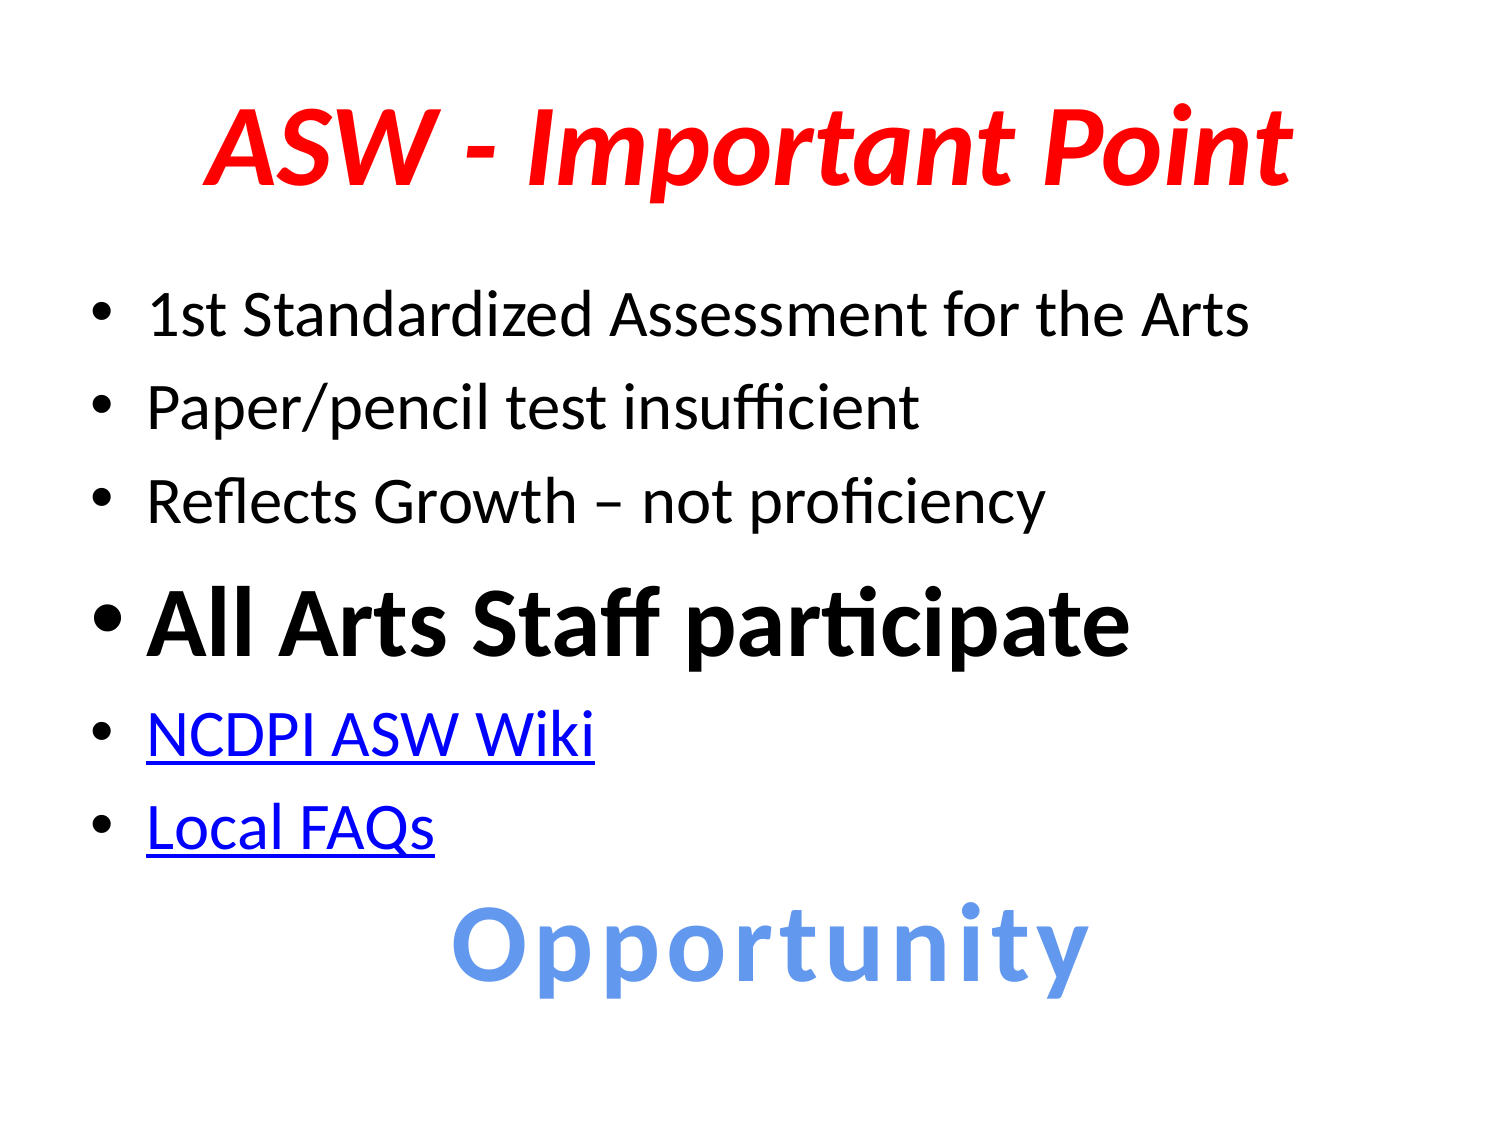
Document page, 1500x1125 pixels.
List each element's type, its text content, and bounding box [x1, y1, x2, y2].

title ASW - Important Point [75, 45, 1425, 233]
text_box Opportunity [436, 860, 1106, 1011]
list 1st Standardized Assessment for the Arts Paper/pencil test insufficient Reflects Growth – not proficiency All Arts Staff participate NCDPI ASW Wiki Local FAQs [75, 262, 1425, 1005]
